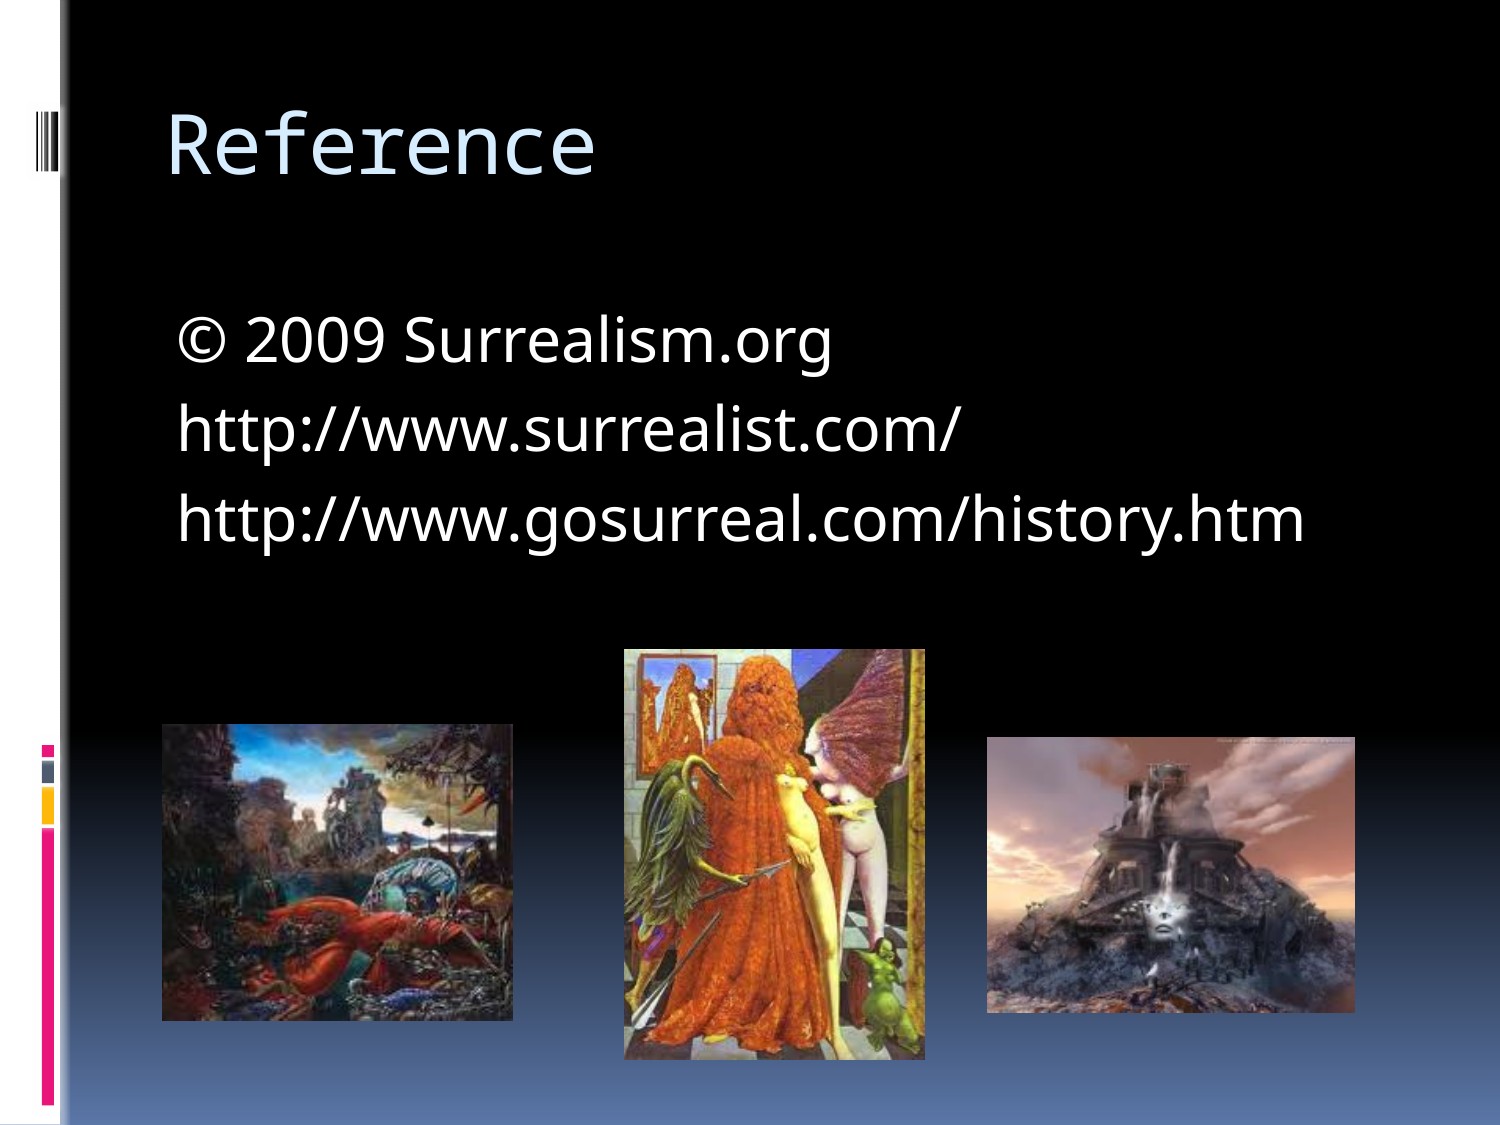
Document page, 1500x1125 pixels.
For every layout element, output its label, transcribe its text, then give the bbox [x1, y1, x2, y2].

picture [624, 649, 926, 1060]
picture [162, 724, 513, 1022]
list © 2009 Surrealism.org http://www.surrealist.com/ http://www.gosurreal.com/history.htm [150, 292, 1425, 1043]
picture [987, 737, 1356, 1013]
title Reference [150, 83, 1425, 234]
